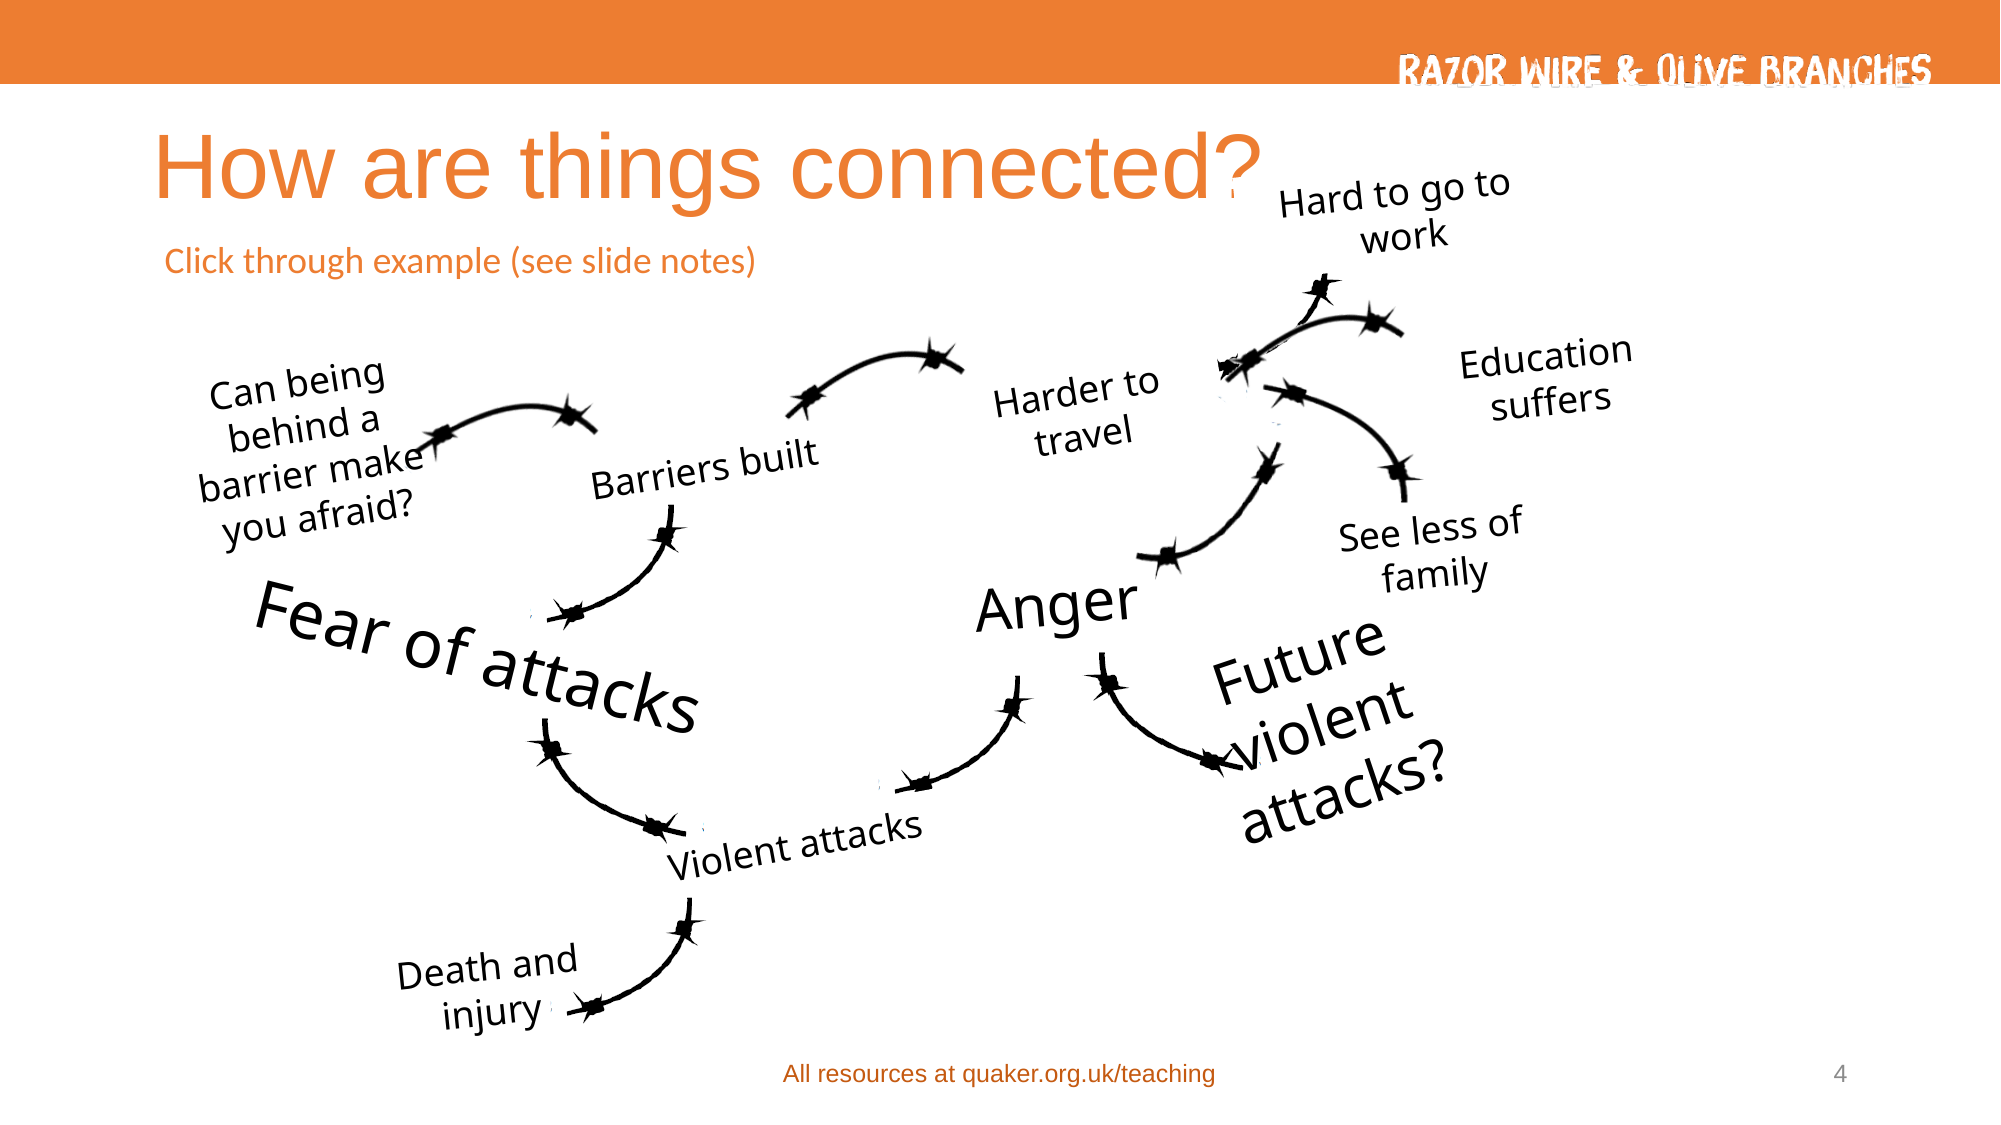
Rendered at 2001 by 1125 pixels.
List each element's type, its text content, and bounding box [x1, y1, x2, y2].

picture [779, 316, 976, 452]
text_box Hard to go to work [1232, 143, 1571, 271]
text_box [267, 0, 1180, 284]
picture [411, 365, 704, 633]
picture [1110, 251, 1442, 576]
text_box Harder to travel [939, 341, 1231, 488]
title How are things connected? [137, 59, 267, 278]
text_box Death and injury [320, 929, 631, 1058]
picture [1064, 646, 1261, 781]
picture [1863, 84, 1935, 89]
picture [507, 712, 704, 847]
title How are things connected? [1180, 59, 1863, 278]
text_box Fear of attacks [211, 554, 747, 766]
text_box Can being behind a barrier make you afraid? [149, 330, 466, 568]
picture [878, 669, 1051, 805]
footer All resources at quaker.org.uk/teaching [662, 1042, 1338, 1103]
text_box Education suffers [1415, 308, 1718, 442]
picture [550, 891, 723, 1026]
text_box Violent attacks [648, 798, 943, 891]
text_box See less of family [1269, 481, 1603, 620]
slide_number 4 [1412, 1042, 1863, 1103]
text_box Click through example (see slide notes) [149, 228, 794, 289]
text_box Anger [908, 554, 1205, 658]
text_box Barriers built [608, 425, 852, 498]
text_box Future violent attacks? [1155, 600, 1523, 885]
